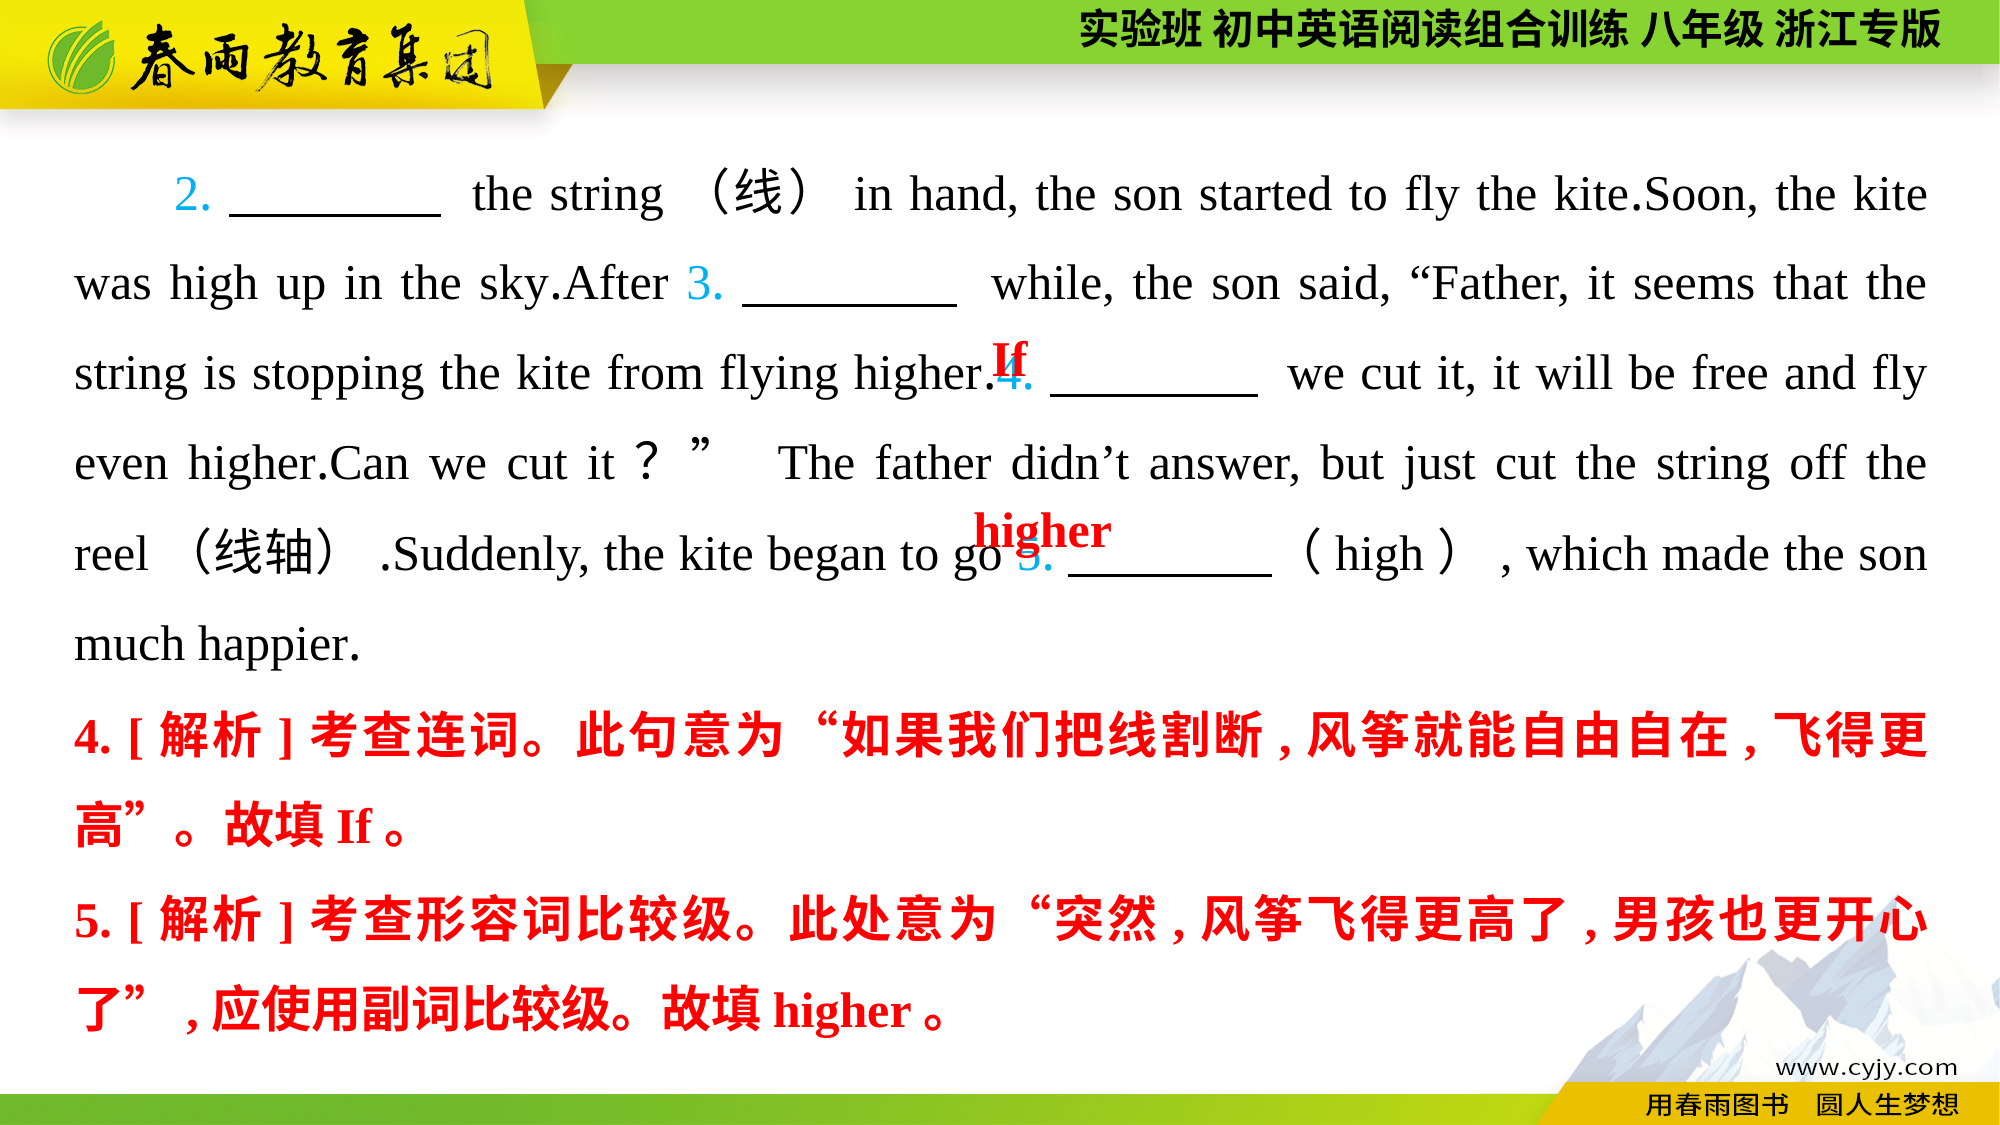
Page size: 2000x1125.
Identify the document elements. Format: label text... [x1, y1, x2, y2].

list 2. the string（线）in hand, the son started to fly the kite.Soon, the kite was high up in the sky.After 3. while, the son said, “Father, it seems that the string is stopping the kite from flying higher.4. we cut it, it will be free and fly even higher.Can we cut it？” The father didn’t answer, but just cut the string off the reel（线轴）.Suddenly, the kite began to go 5. （high）, which made the son much happier. [59, 122, 1944, 672]
text_box If [976, 318, 1043, 394]
text_box 5. [解析]考查形容词比较级。此处意为“突然,风筝飞得更高了,男孩也更开心了”,应使用副词比较级。故填higher。 [59, 862, 1944, 1045]
text_box higher [958, 489, 1128, 565]
text_box 4. [解析]考查连词。此句意为“如果我们把线割断,风筝就能自由自在,飞得更高”。故填If。 [59, 672, 1944, 862]
picture [0, 0, 2000, 1125]
